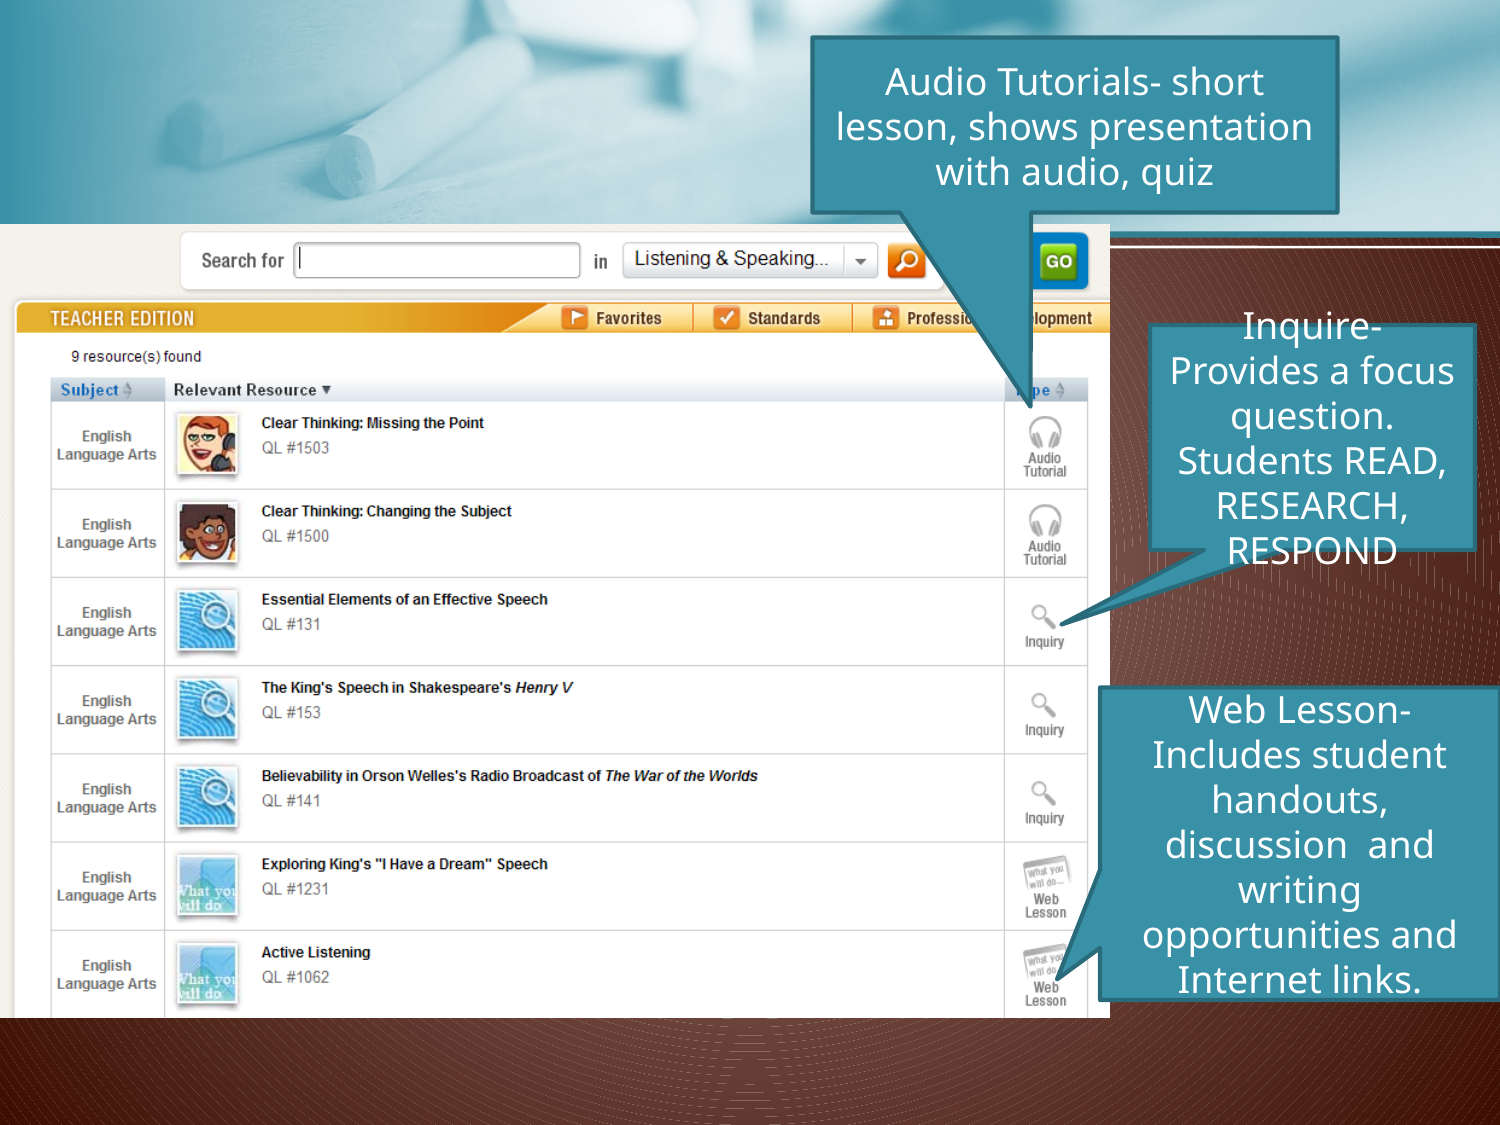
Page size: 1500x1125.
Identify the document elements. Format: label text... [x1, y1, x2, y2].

text_box Inquire- Provides a focus question. Students READ, RESEARCH, RESPOND [1114, 322, 1478, 610]
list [0, 224, 1110, 1018]
text_box Web Lesson- Includes student handouts, discussion and writing opportunities and Internet links. [1114, 685, 1500, 1003]
text_box Audio Tutorials- short lesson, shows presentation with audio, quiz [810, 35, 1340, 223]
